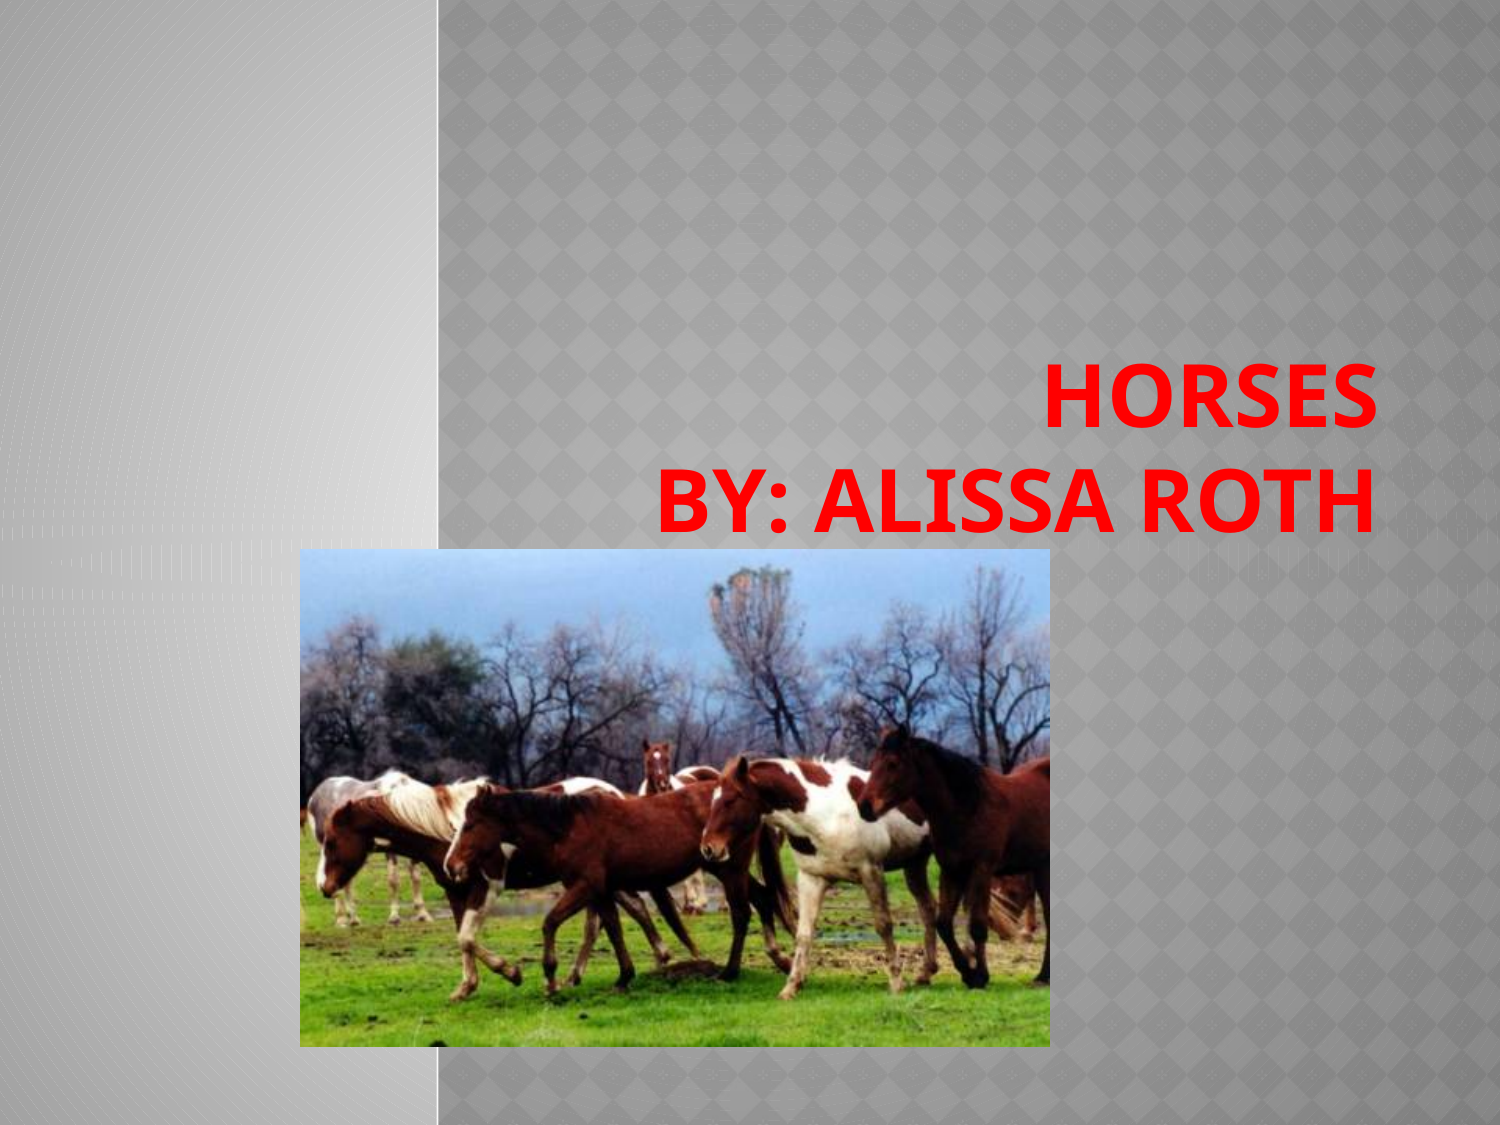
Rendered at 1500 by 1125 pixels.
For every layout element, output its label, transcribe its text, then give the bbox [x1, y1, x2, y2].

title Horses By: Alissa Roth [112, 287, 1388, 550]
picture [299, 549, 1051, 1048]
